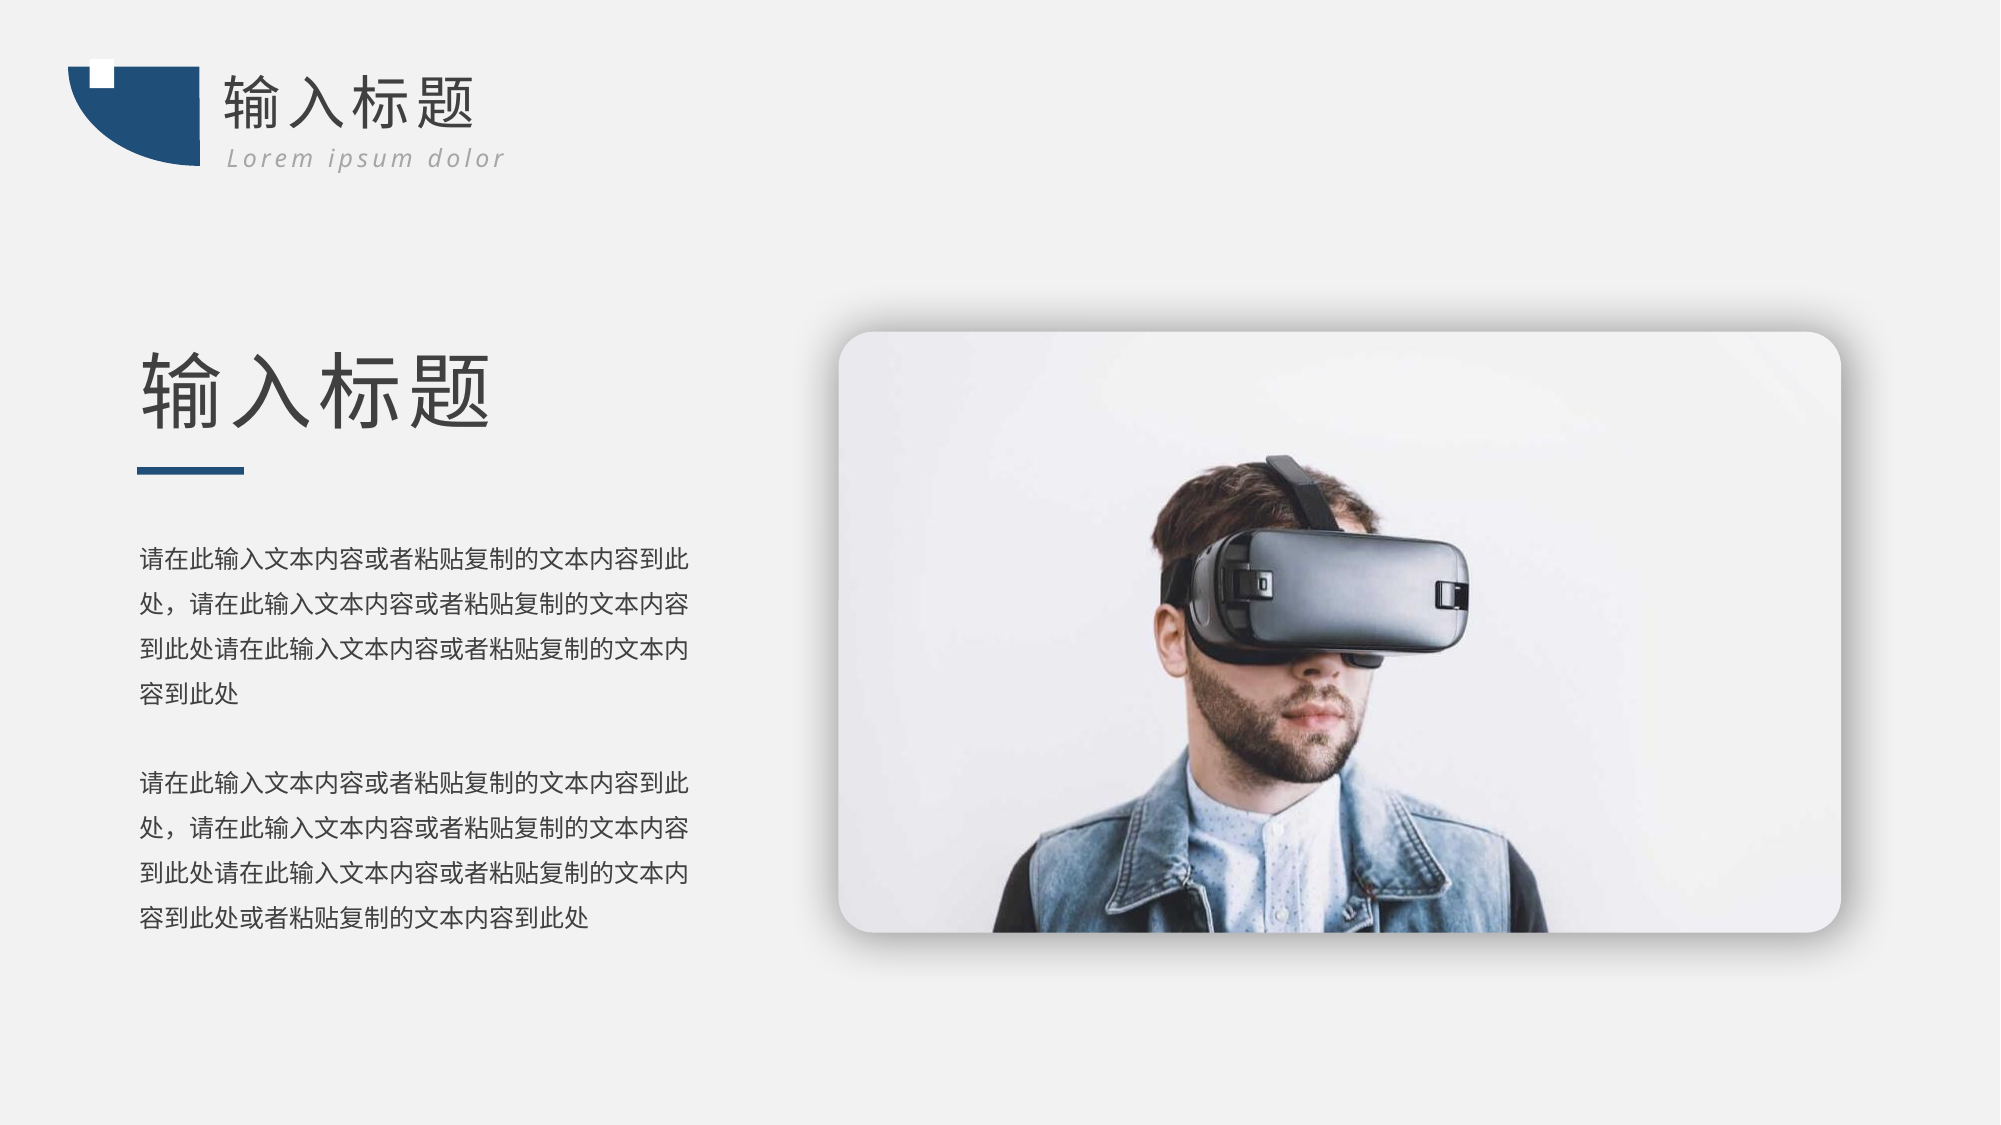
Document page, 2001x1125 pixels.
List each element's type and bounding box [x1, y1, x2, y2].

text_box [124, 331, 727, 946]
text_box [837, 330, 1843, 934]
text_box [67, 0, 584, 177]
